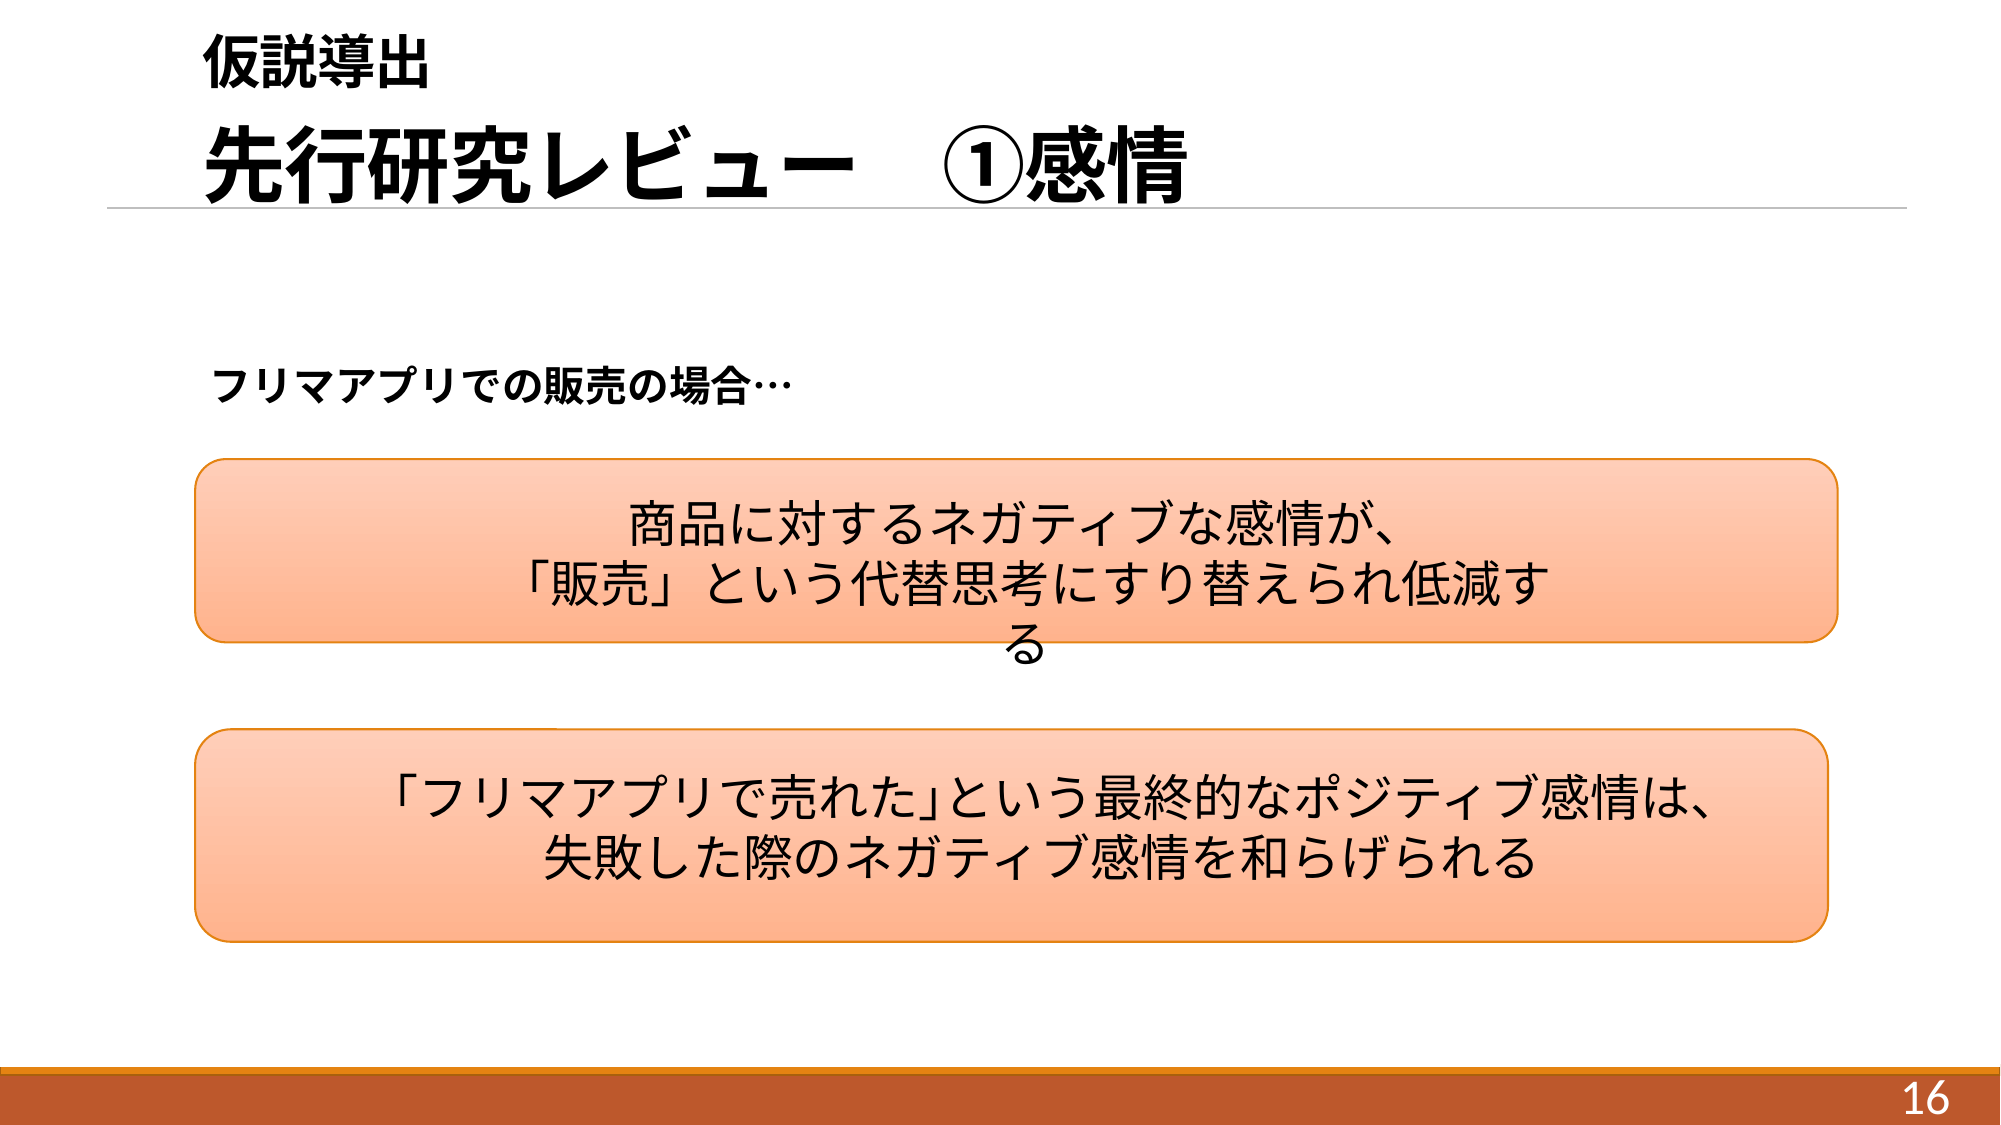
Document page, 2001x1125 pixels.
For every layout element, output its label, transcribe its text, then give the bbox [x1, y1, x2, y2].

slide_number 16 [1750, 1064, 1966, 1125]
title 仮説導出 先行研究レビュー ①感情 [187, 0, 1838, 222]
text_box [194, 728, 1829, 943]
text_box フリマアプリでの販売の場合… [195, 352, 1042, 418]
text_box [194, 458, 1839, 643]
